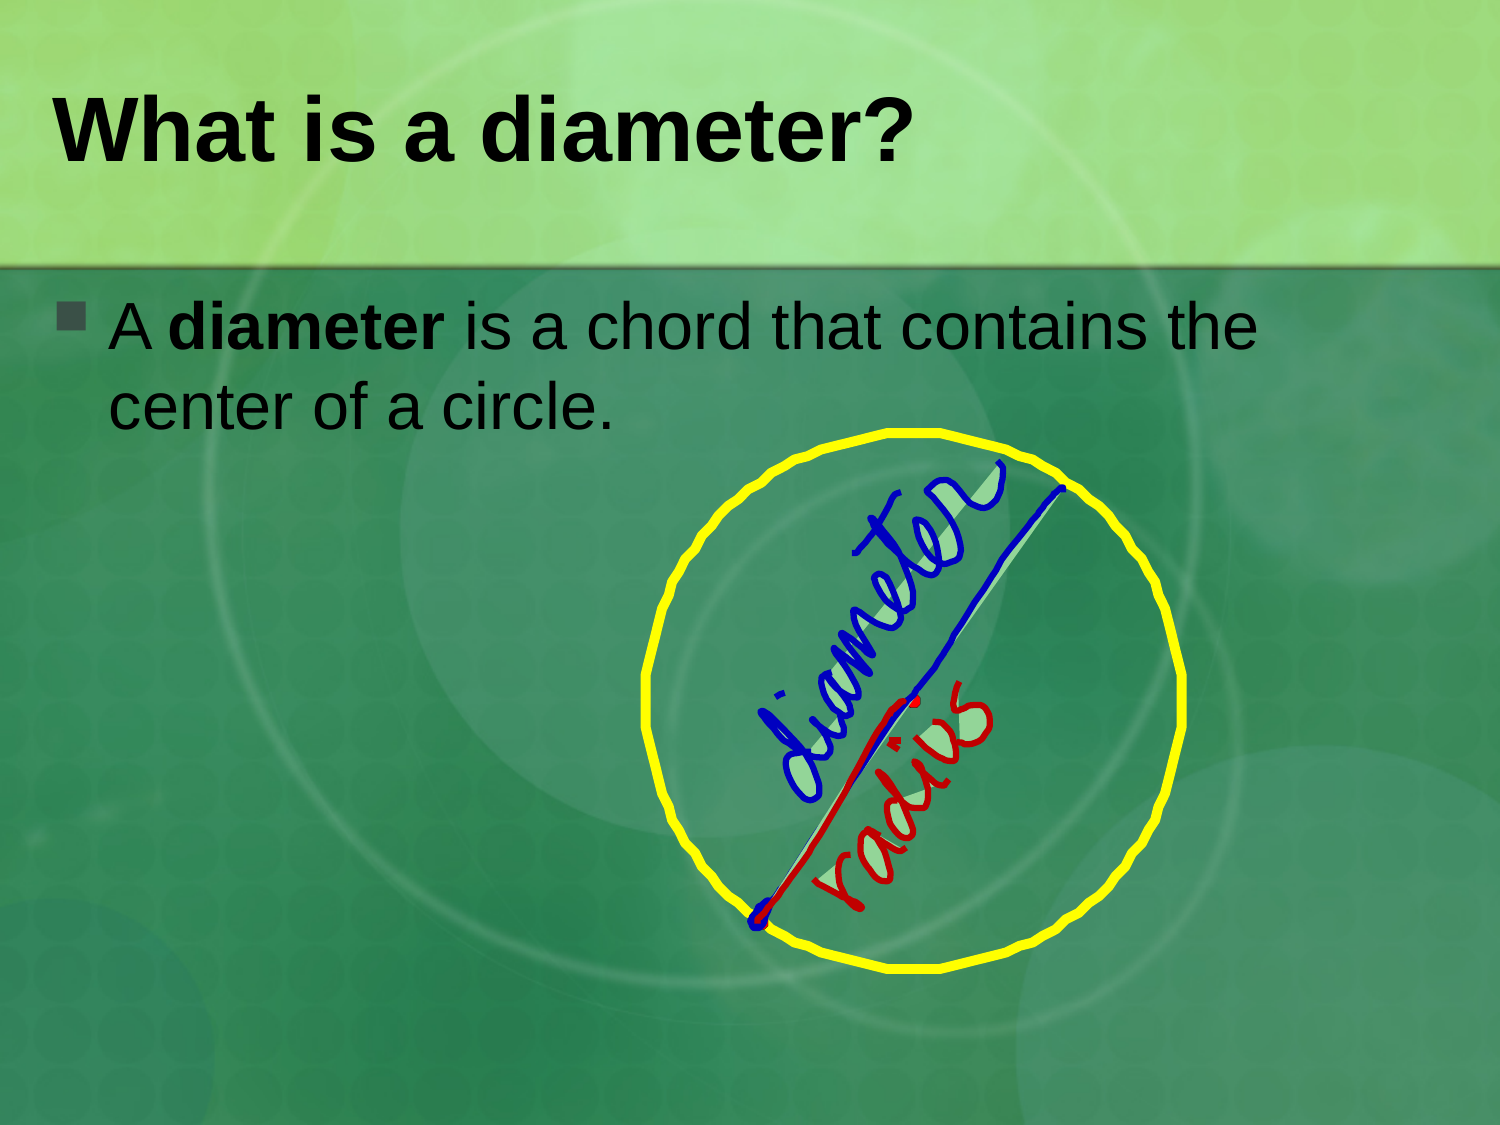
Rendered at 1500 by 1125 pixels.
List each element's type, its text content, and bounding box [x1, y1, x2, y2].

picture [0, 0, 1500, 1125]
list A diameter is a chord that contains the center of a circle. [37, 274, 1463, 1101]
title What is a diameter? [37, 24, 1463, 226]
